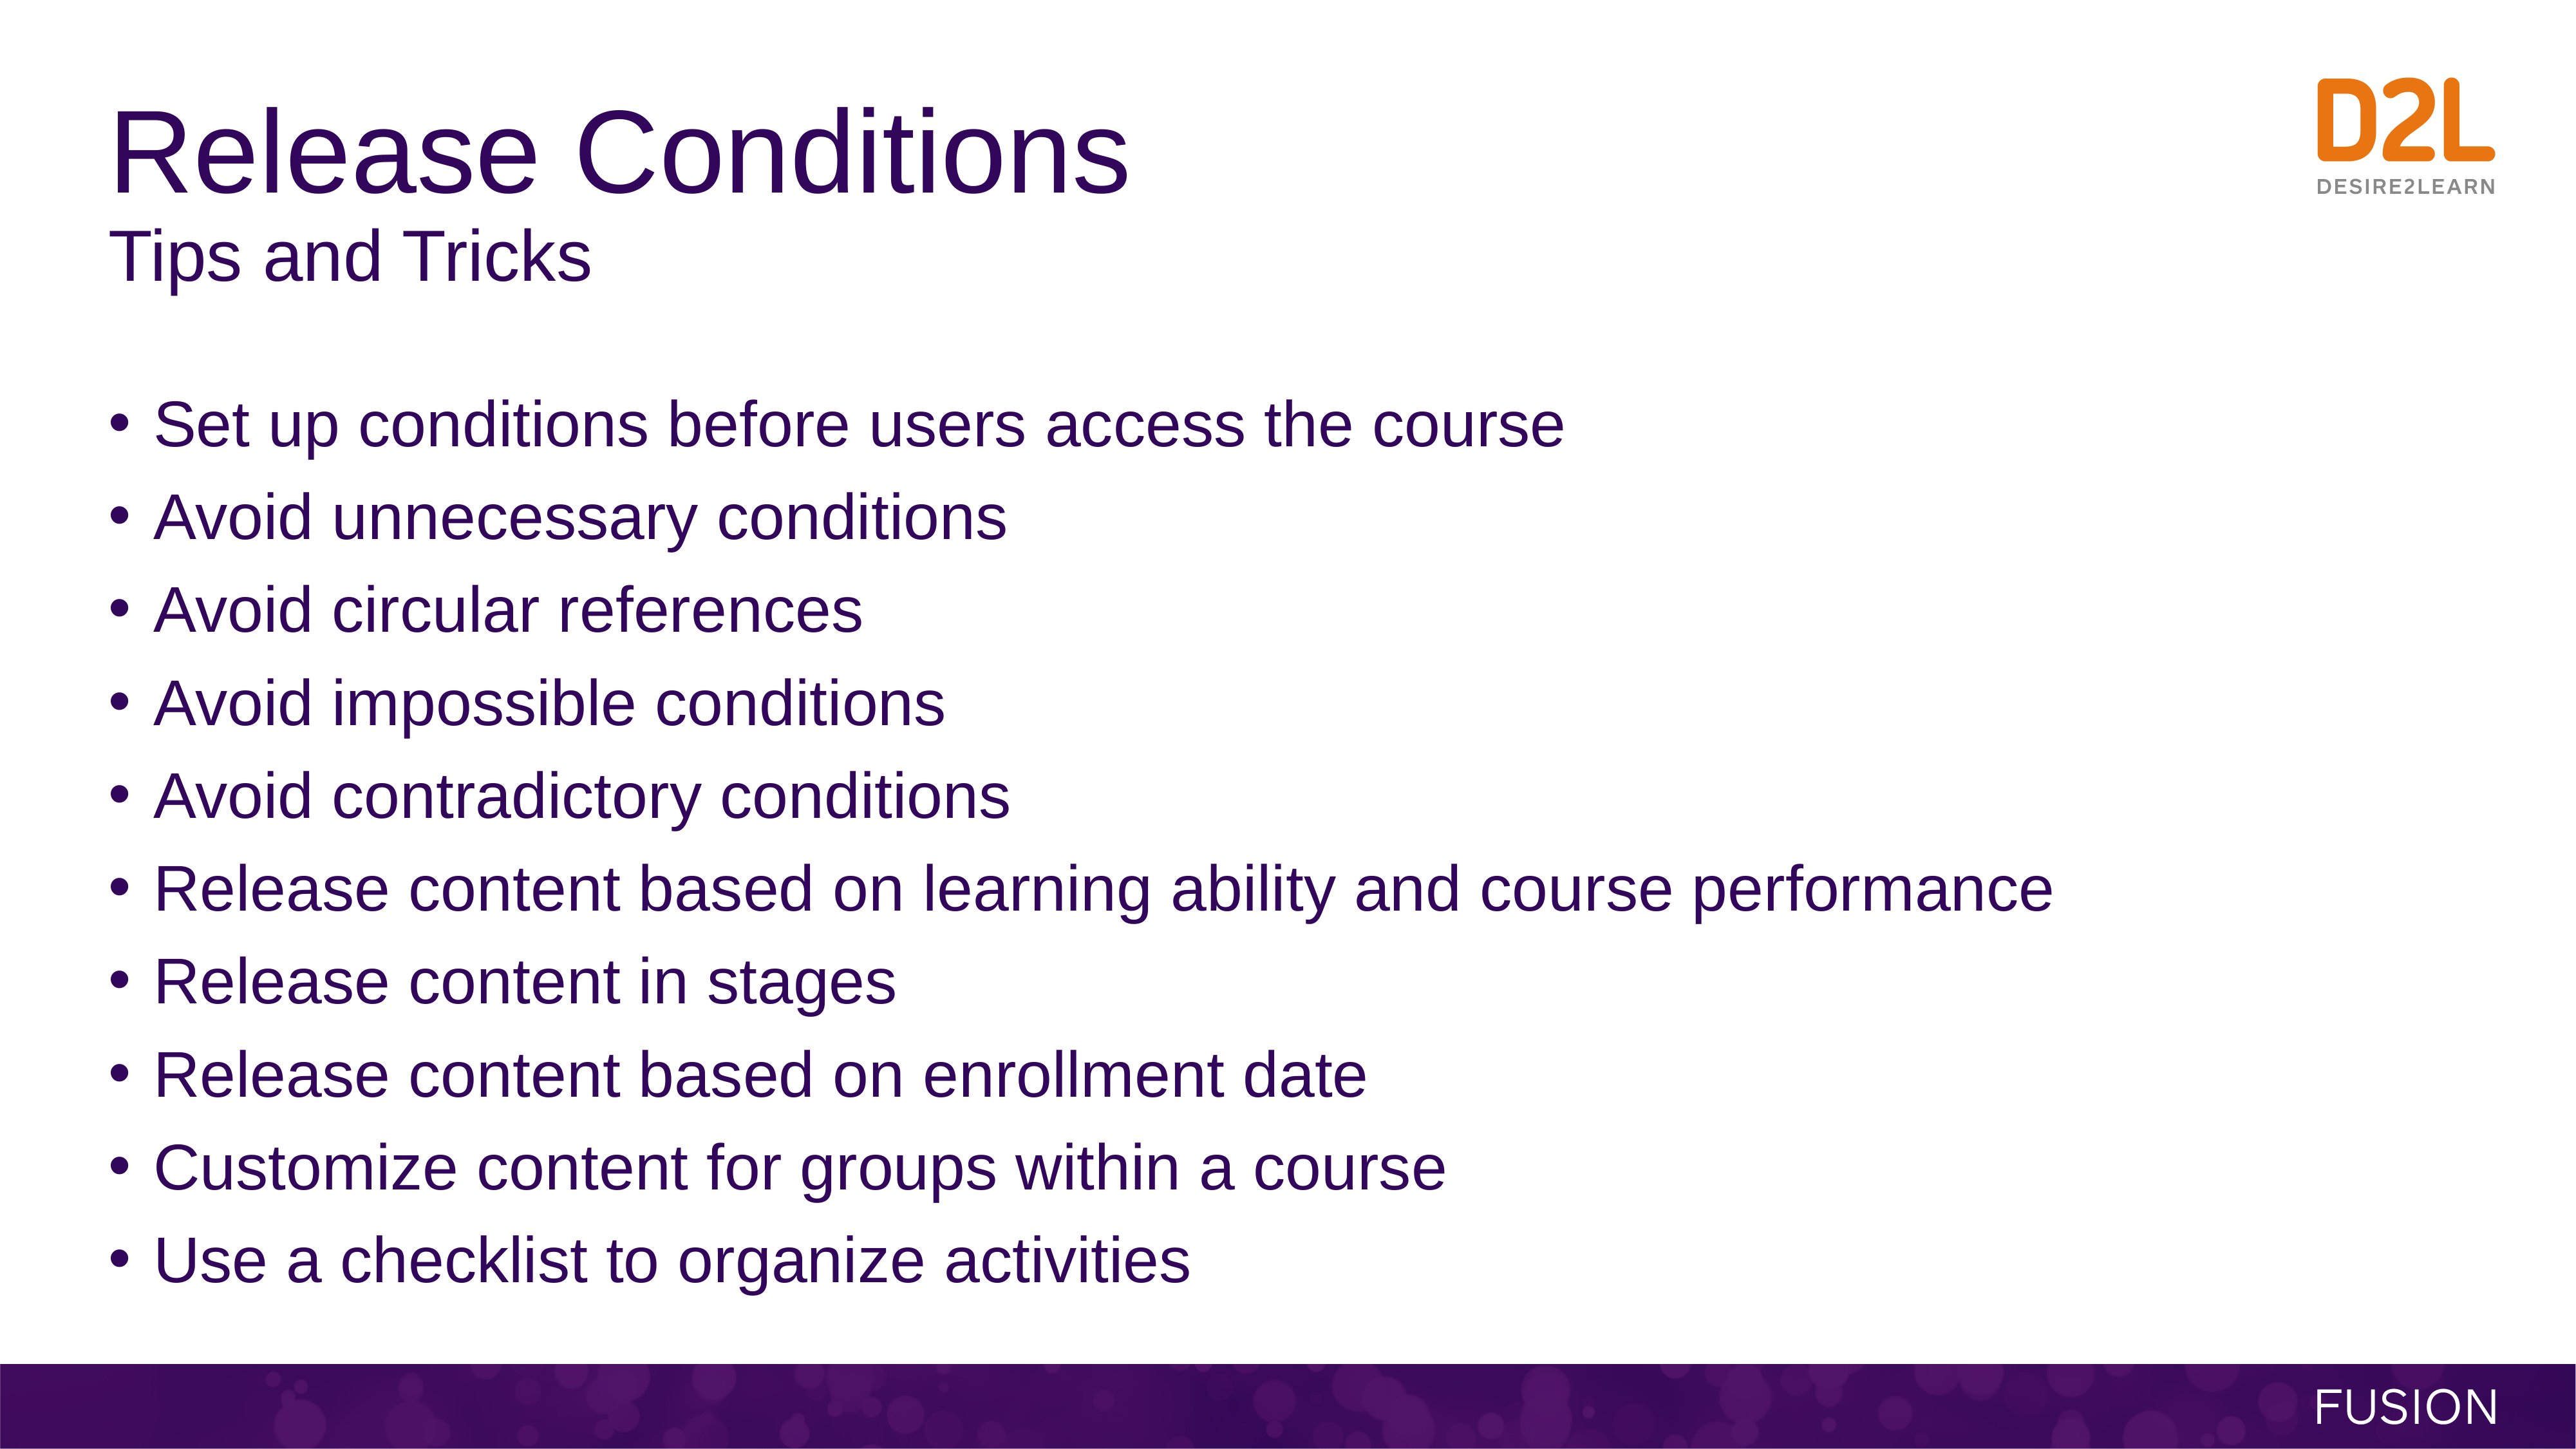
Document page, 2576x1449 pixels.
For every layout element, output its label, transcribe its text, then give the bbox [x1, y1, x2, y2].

list Set up conditions before users access the course Avoid unnecessary conditions Avoid circular references Avoid impossible conditions Avoid contradictory conditions Release content based on learning ability and course performance Release content in stages Release content based on enrollment date Customize content for groups within a course Use a checklist to organize activities [99, 385, 2477, 1305]
picture [0, 0, 2576, 1449]
title Release Conditions Tips and Tricks [99, 86, 2069, 362]
